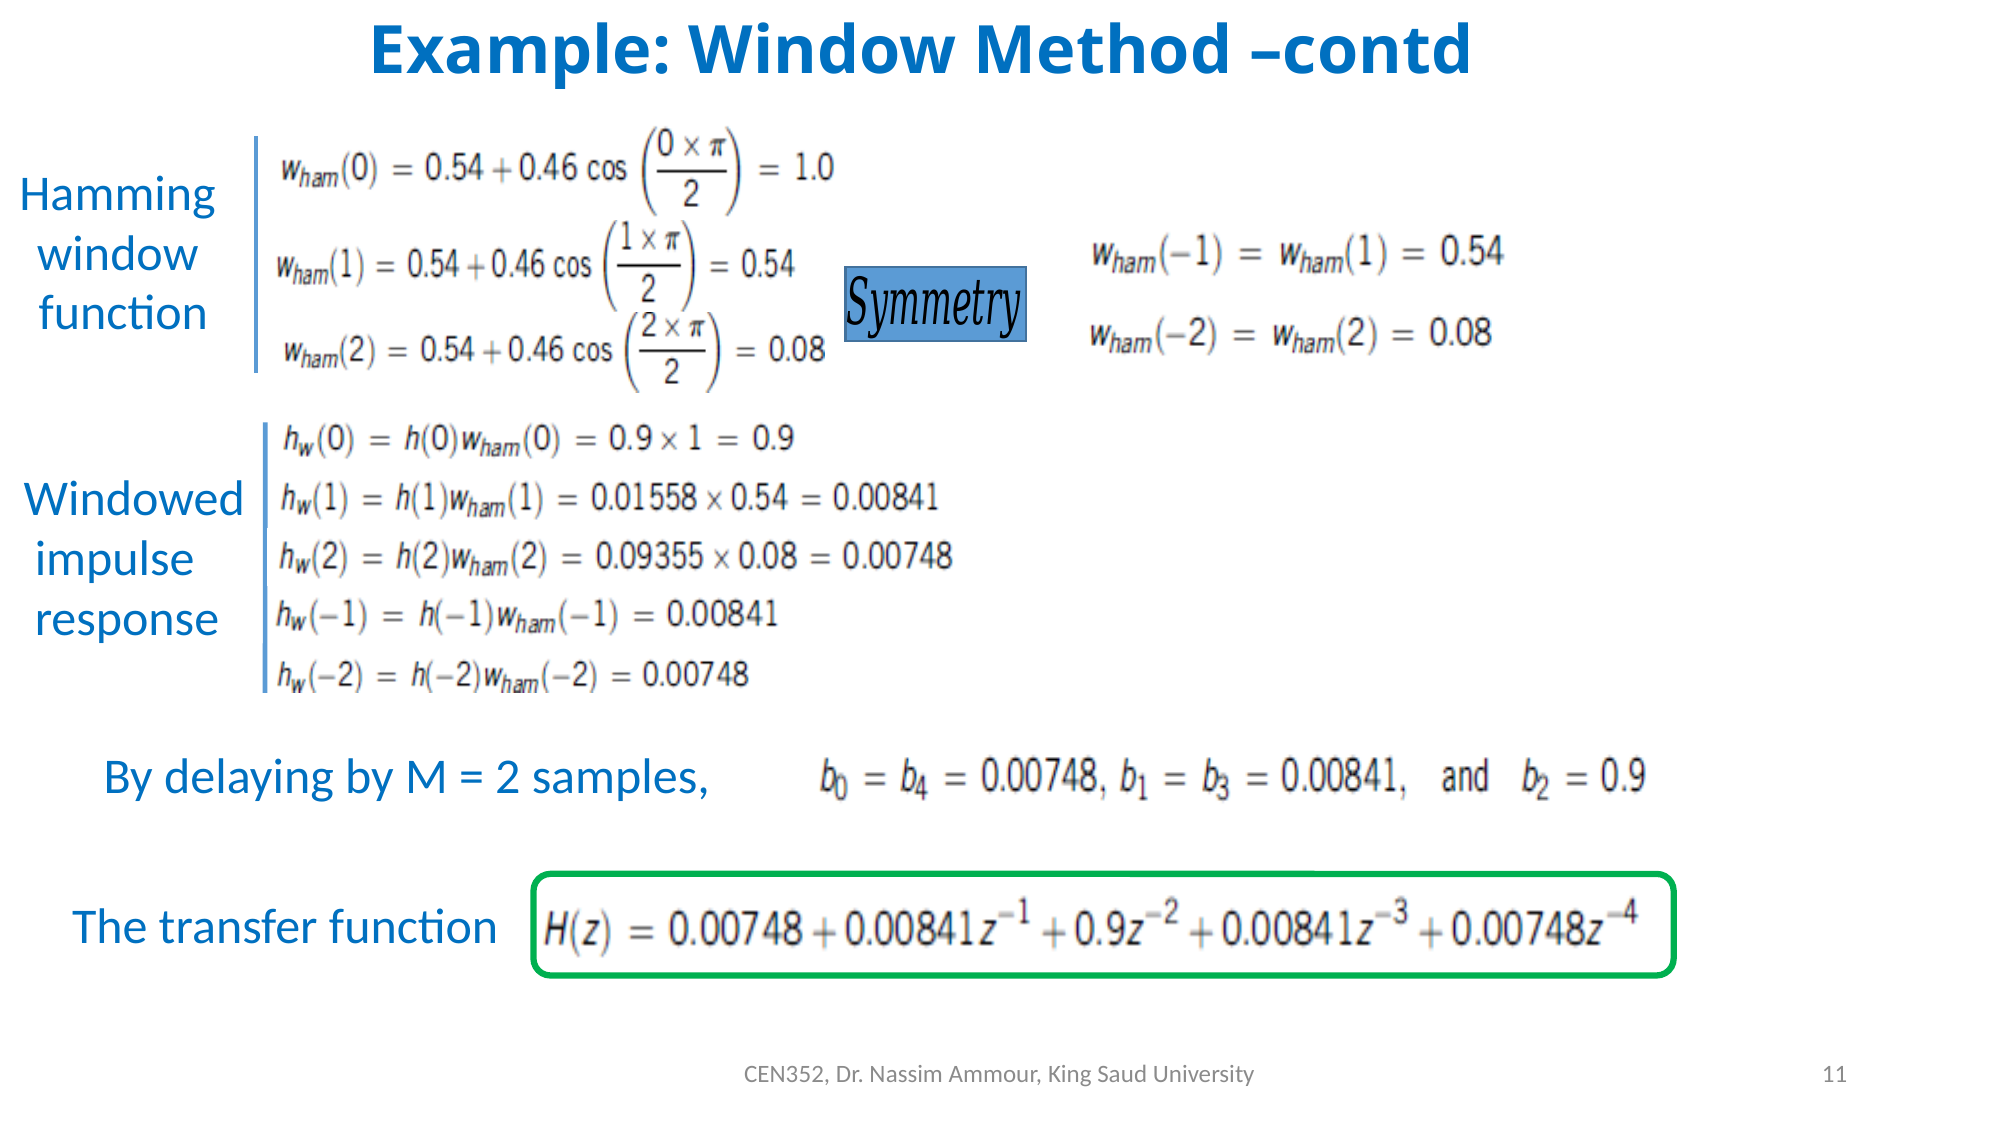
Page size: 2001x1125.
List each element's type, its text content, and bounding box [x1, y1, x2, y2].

slide_number 11 [1412, 1042, 1863, 1103]
picture [1080, 220, 1515, 287]
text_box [533, 873, 1674, 976]
footer CEN352, Dr. Nassim Ammour, King Saud University [662, 1042, 1338, 1103]
text_box Windowed impulse response [8, 458, 260, 654]
picture [807, 735, 1648, 819]
text_box Hamming window function [4, 152, 243, 348]
text_box The transfer function [57, 885, 514, 961]
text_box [256, 120, 847, 393]
picture [1080, 301, 1504, 366]
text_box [265, 409, 958, 693]
text_box Example: Window Method –contd [354, 0, 1489, 95]
